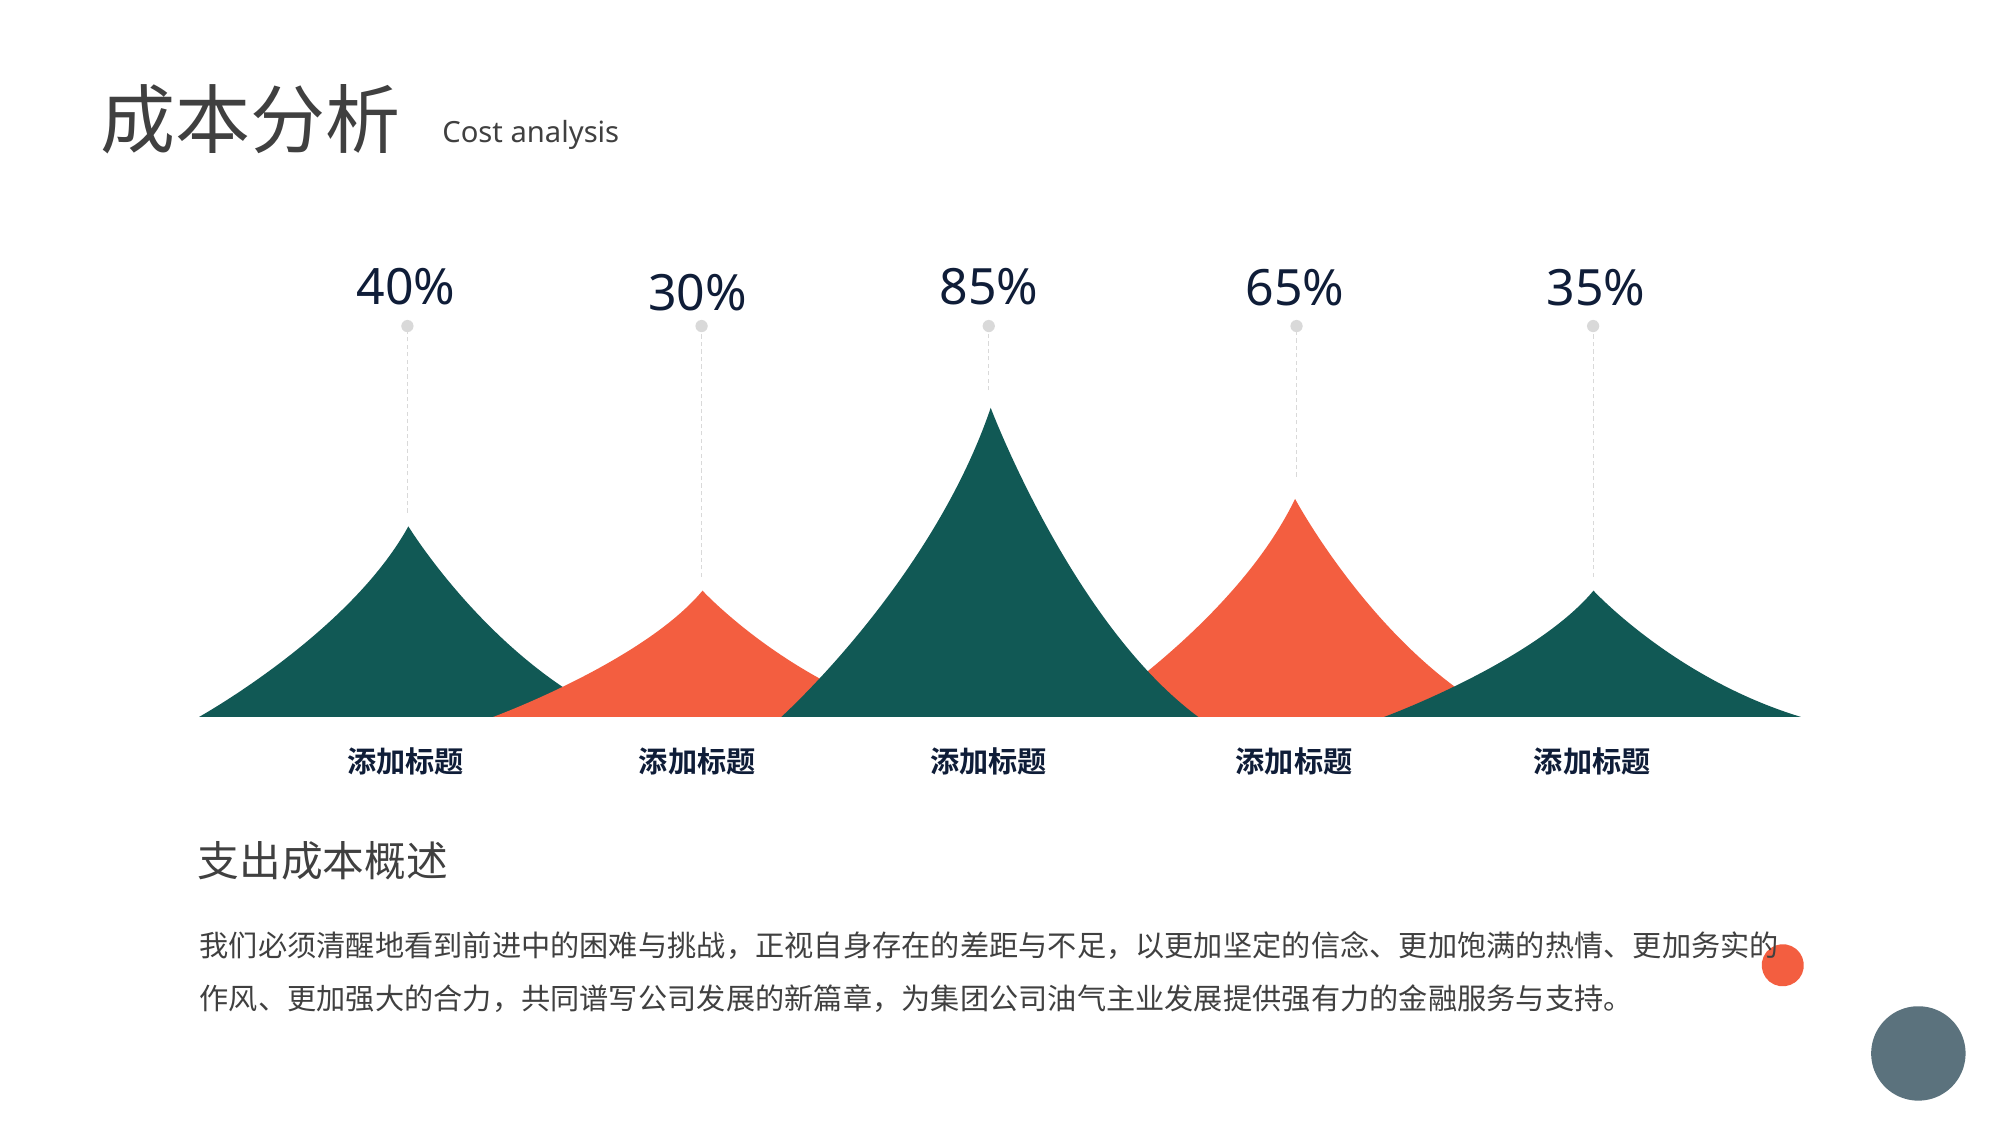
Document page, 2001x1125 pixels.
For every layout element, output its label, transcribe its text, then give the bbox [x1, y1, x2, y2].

text_box [1801, 952, 1805, 978]
text_box 支出成本概述 [182, 827, 676, 893]
text_box [1870, 1005, 1967, 1102]
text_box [199, 266, 1801, 787]
text_box Cost analysis [427, 105, 823, 156]
text_box 成本分析 [85, 65, 445, 171]
text_box 我们必须清醒地看到前进中的困难与挑战，正视自身存在的差距与不足，以更加坚定的信念、更加饱满的热情、更加务实的作风、更加强大的合力，共同谱写公司发展的新篇章，为集团公司油气主业发展提供强有力的金融服务与支持。 [184, 902, 1801, 1075]
